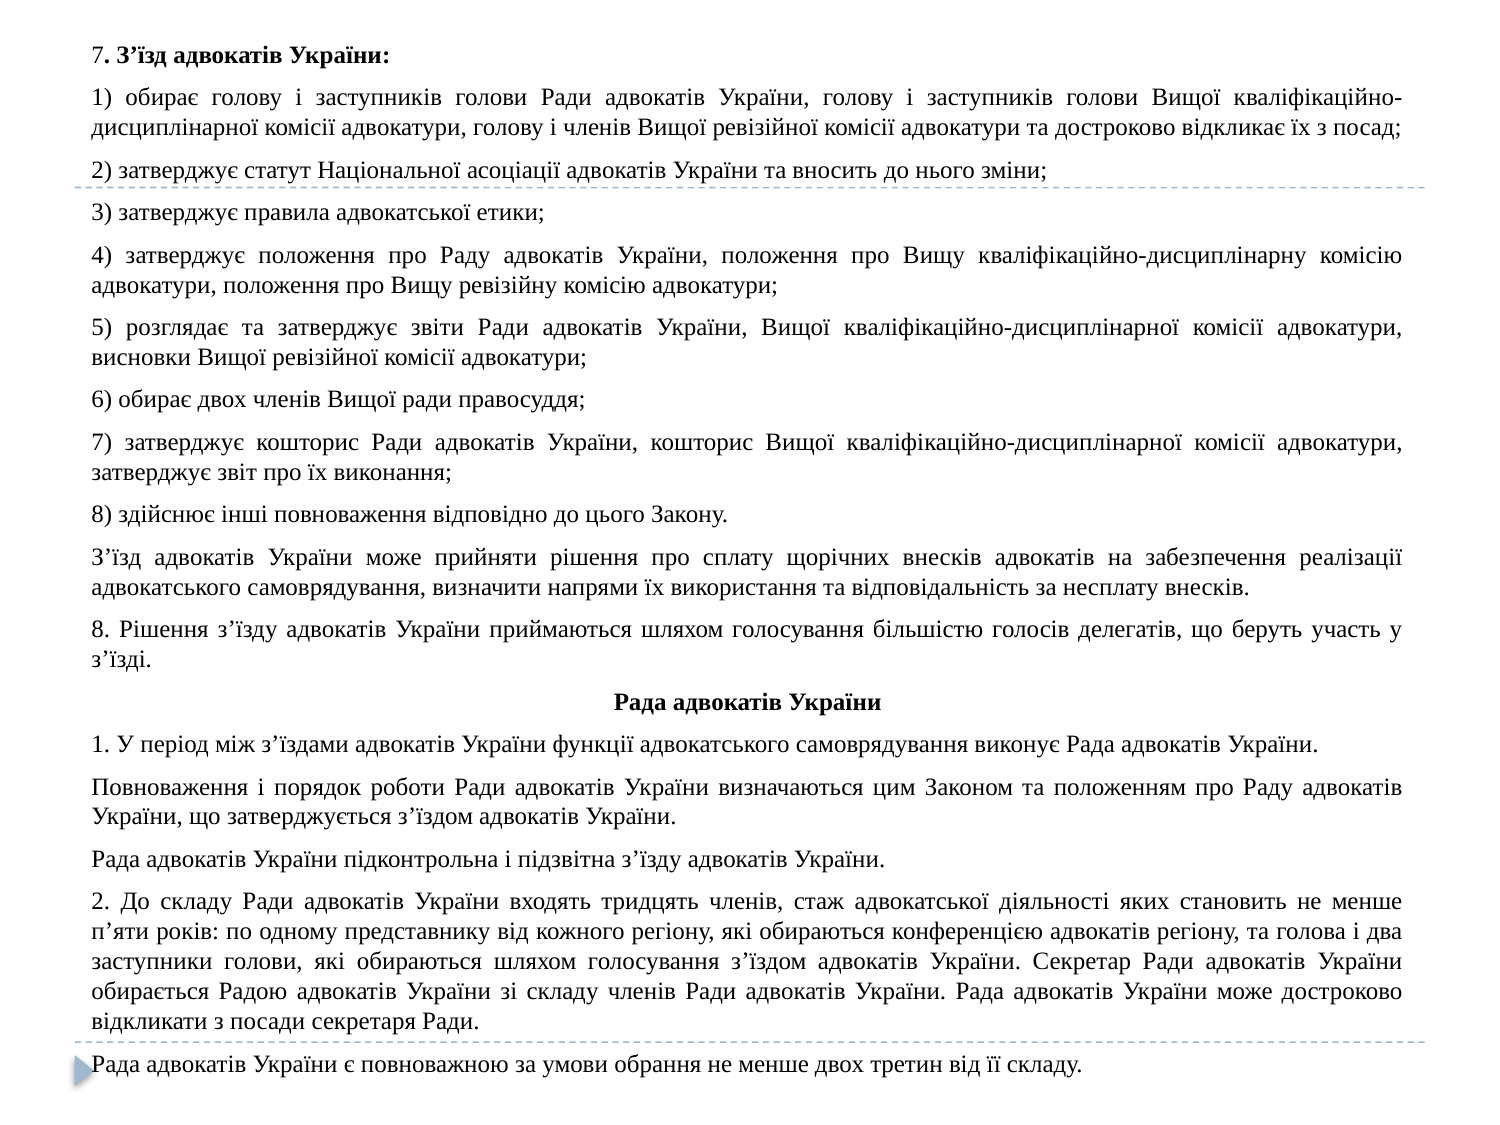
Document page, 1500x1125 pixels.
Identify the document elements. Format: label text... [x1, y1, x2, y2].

list 7. З’їзд адвокатів України: 1) обирає голову і заступників голови Ради адвокатів України, голову і заступників голови Вищої кваліфікаційно-дисциплінарної комісії адвокатури, голову і членів Вищої ревізійної комісії адвокатури та достроково відкликає їх з посад; 2) затверджує статут Національної асоціації адвокатів України та вносить до нього зміни; 3) затверджує правила адвокатської етики; 4) затверджує положення про Раду адвокатів України, положення про Вищу кваліфікаційно-дисциплінарну комісію адвокатури, положення про Вищу ревізійну комісію адвокатури; 5) розглядає та затверджує звіти Ради адвокатів України, Вищої кваліфікаційно-дисциплінарної комісії адвокатури, висновки Вищої ревізійної комісії адвокатури; 6) обирає двох членів Вищої ради правосуддя; 7) затверджує кошторис Ради адвокатів України, кошторис Вищої кваліфікаційно-дисциплінарної комісії адвокатури, затверджує звіт про їх виконання; 8) здійснює інші повноваження відповідно до цього Закону. З’їзд адвокатів України може прийняти рішення про сплату щорічних внесків адвокатів на забезпечення реалізації адвокатського самоврядування, визначити напрями їх використання та відповідальність за несплату внесків. 8. Рішення з’їзду адвокатів України приймаються шляхом голосування більшістю голосів делегатів, що беруть участь у з’їзді. Рада адвокатів України 1. У період між з’їздами адвокатів України функції адвокатського самоврядування виконує Рада адвокатів України. Повноваження і порядок роботи Ради адвокатів України визначаються цим Законом та положенням про Раду адвокатів України, що затверджується з’їздом адвокатів України. Рада адвокатів України підконтрольна і підзвітна з’їзду адвокатів України. 2. До складу Ради адвокатів України входять тридцять членів, стаж адвокатської діяльності яких становить не менше п’яти років: по одному представнику від кожного регіону, які обираються конференцією адвокатів регіону, та голова і два заступники голови, які обираються шляхом голосування з’їздом адвокатів України. Секретар Ради адвокатів України обирається Радою адвокатів України зі складу членів Ради адвокатів України. Рада адвокатів України може достроково відкликати з посади секретаря Ради. Рада адвокатів України є повноважною за умови обрання не менше двох третин від її складу. [76, 30, 1420, 1125]
